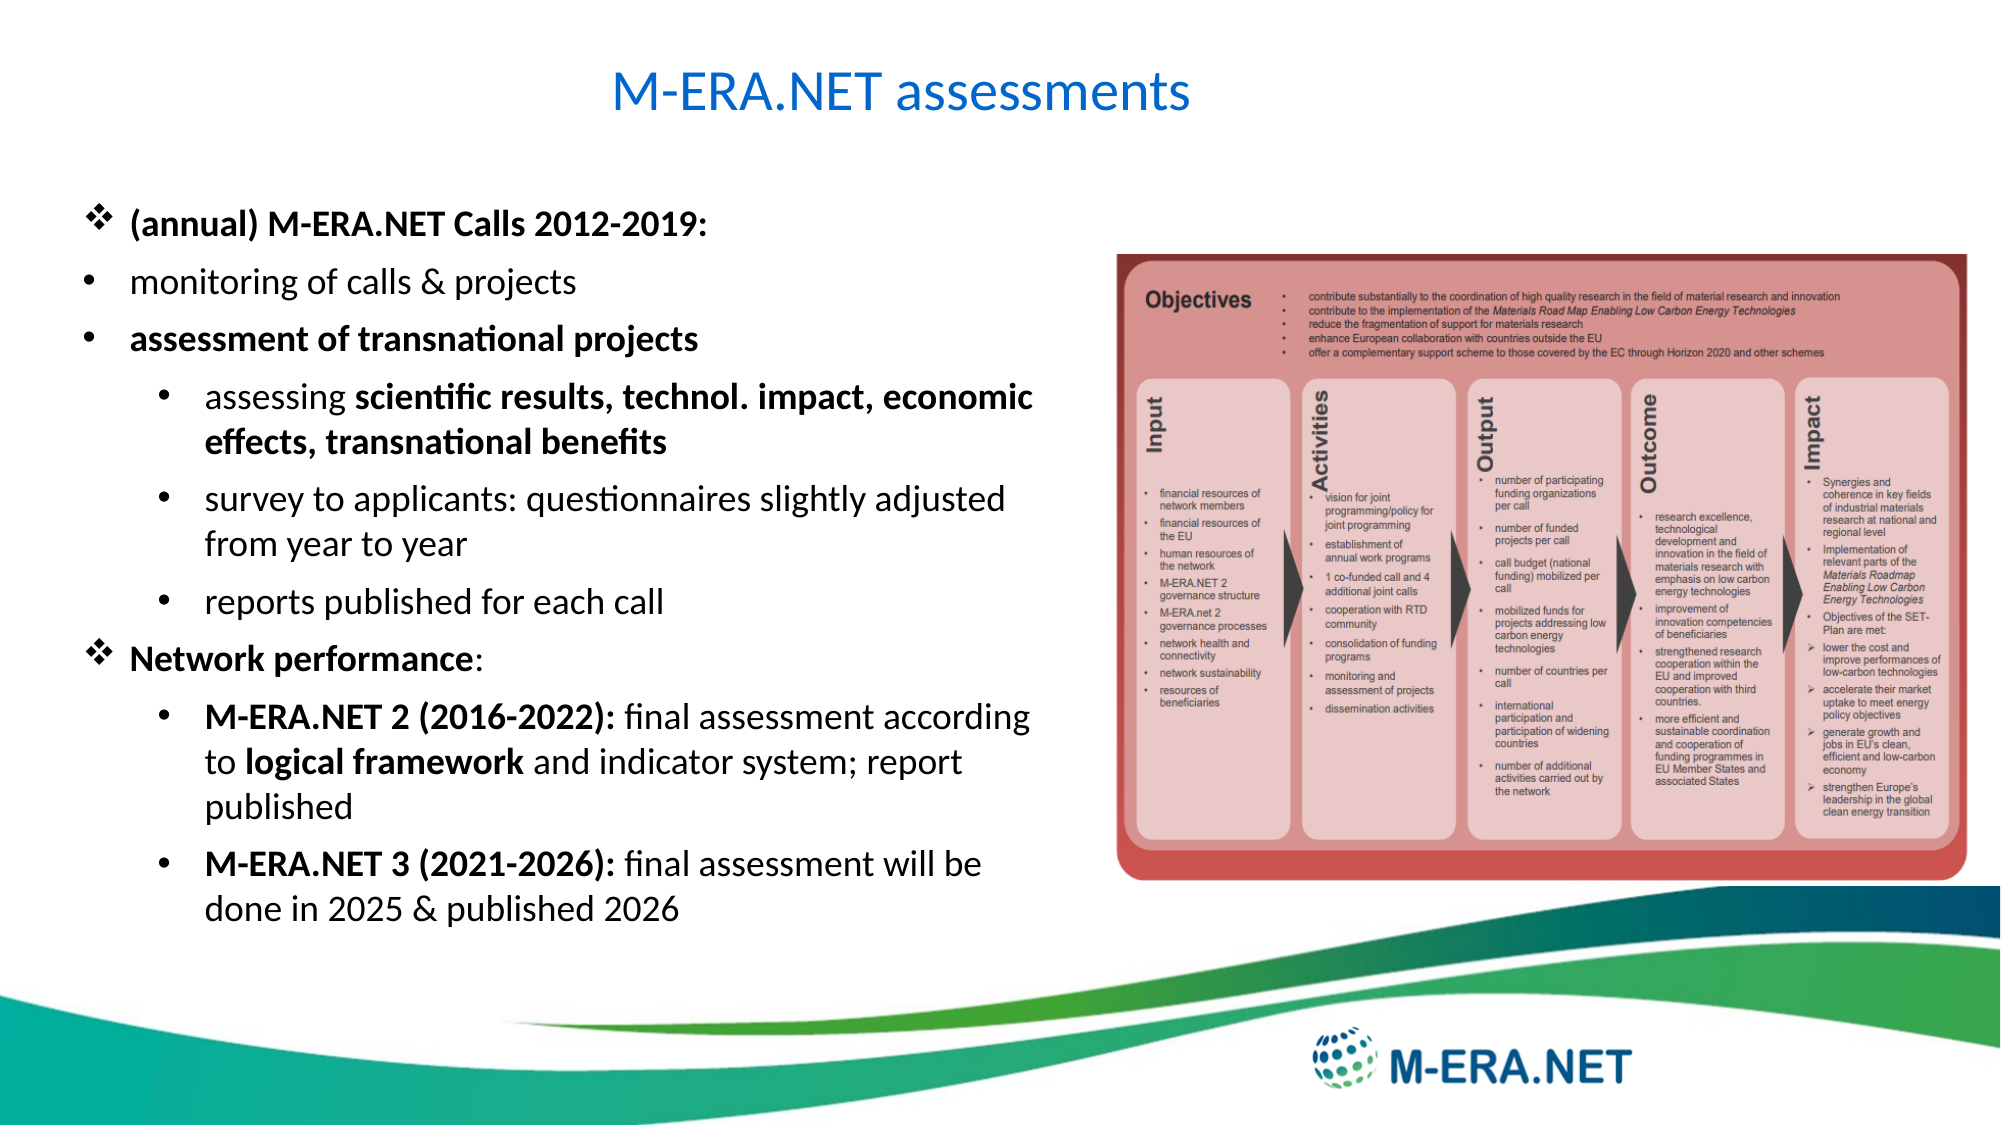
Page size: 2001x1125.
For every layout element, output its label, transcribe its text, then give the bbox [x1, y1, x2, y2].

text_box M-ERA.NET assessments [99, 57, 1705, 129]
picture [0, 886, 2001, 1125]
text_box (annual) M-ERA.NET Calls 2012-2019: monitoring of calls & projects assessment of transnational projects assessing scientific results, technol. impact, economic effects, transnational benefits survey to applicants: questionnaires slightly adjusted from year to year reports published for each call Network performance: M-ERA.NET 2 (2016-2022): final assessment according to logical framework and indicator system; report published M-ERA.NET 3 (2021-2026): final assessment will be done in 2025 & published 2026 [67, 191, 1060, 937]
picture [1098, 254, 1990, 885]
